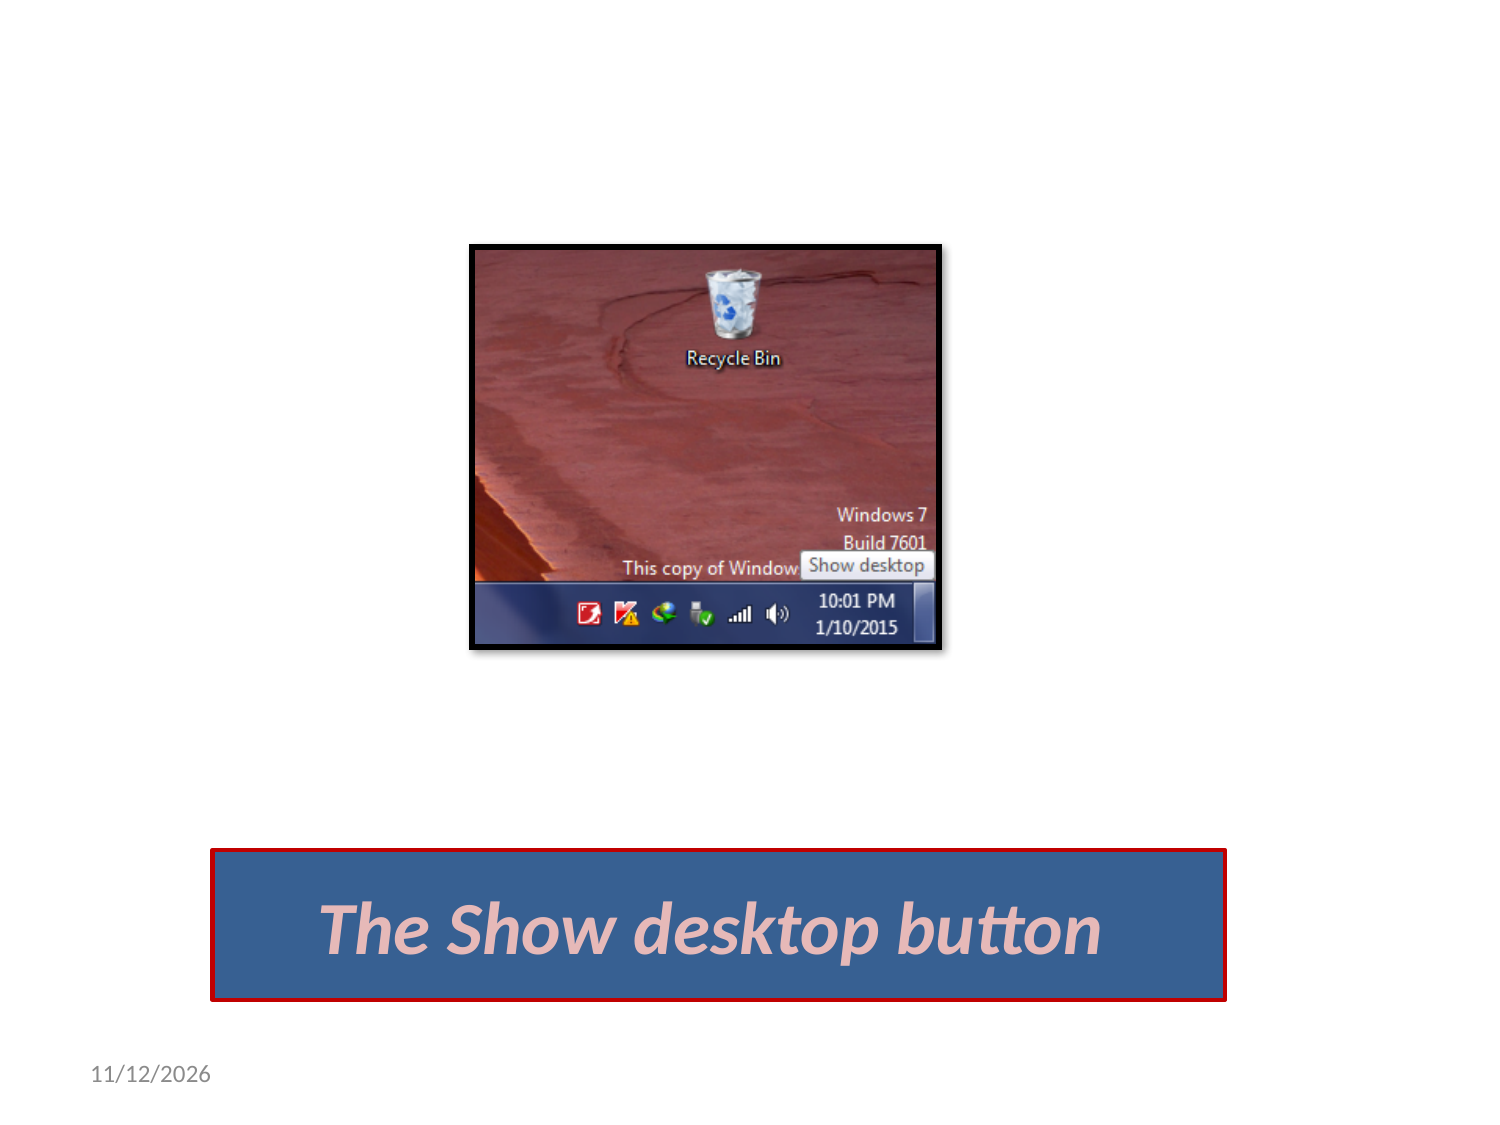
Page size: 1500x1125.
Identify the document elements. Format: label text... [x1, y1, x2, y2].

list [474, 249, 937, 644]
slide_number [75, 1042, 425, 1103]
text_box The Show desktop button [210, 848, 1227, 1002]
